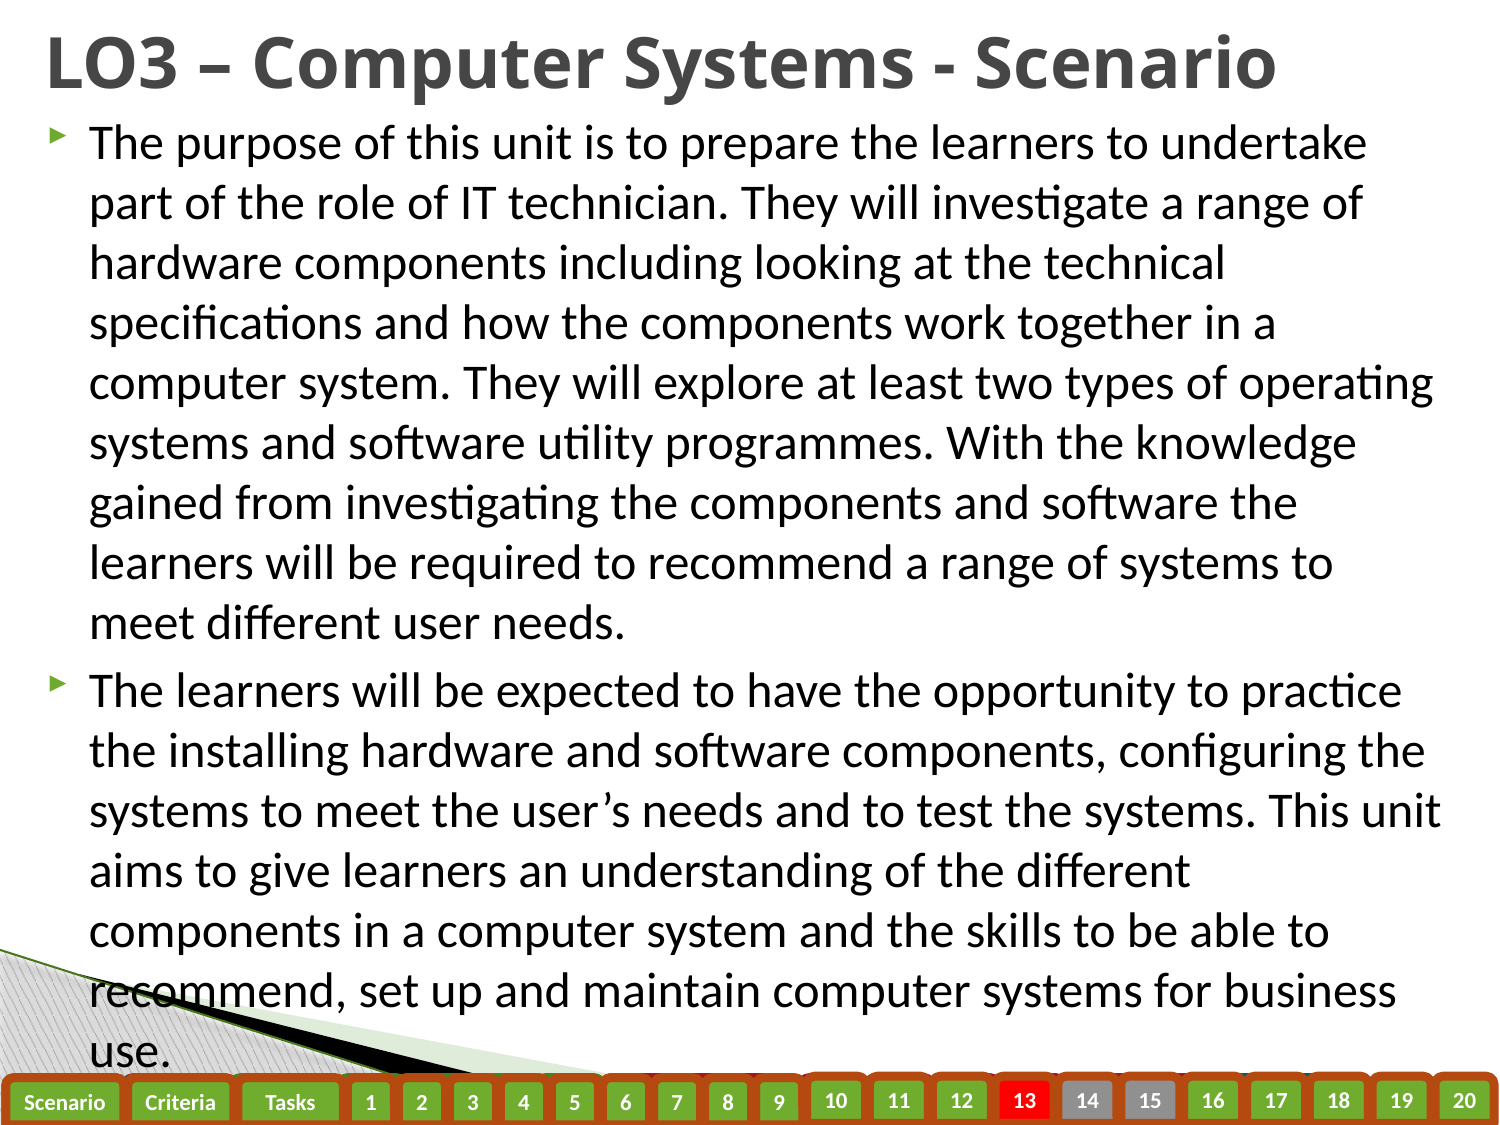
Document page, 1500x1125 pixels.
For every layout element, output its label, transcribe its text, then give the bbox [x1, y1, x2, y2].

title LO3 – Computer Systems - Scenario [29, 30, 1463, 90]
list The purpose of this unit is to prepare the learners to undertake part of the role of IT technician. They will investigate a range of hardware components including looking at the technical specifications and how the components work together in a computer system. They will explore at least two types of operating systems and software utility programmes. With the knowledge gained from investigating the components and software the learners will be required to recommend a range of systems to meet different user needs. The learners will be expected to have the opportunity to practice the installing hardware and software components, configuring the systems to meet the user’s needs and to test the systems. This unit aims to give learners an understanding of the different components in a computer system and the skills to be able to recommend, set up and maintain computer systems for business use. [29, 101, 1459, 1047]
